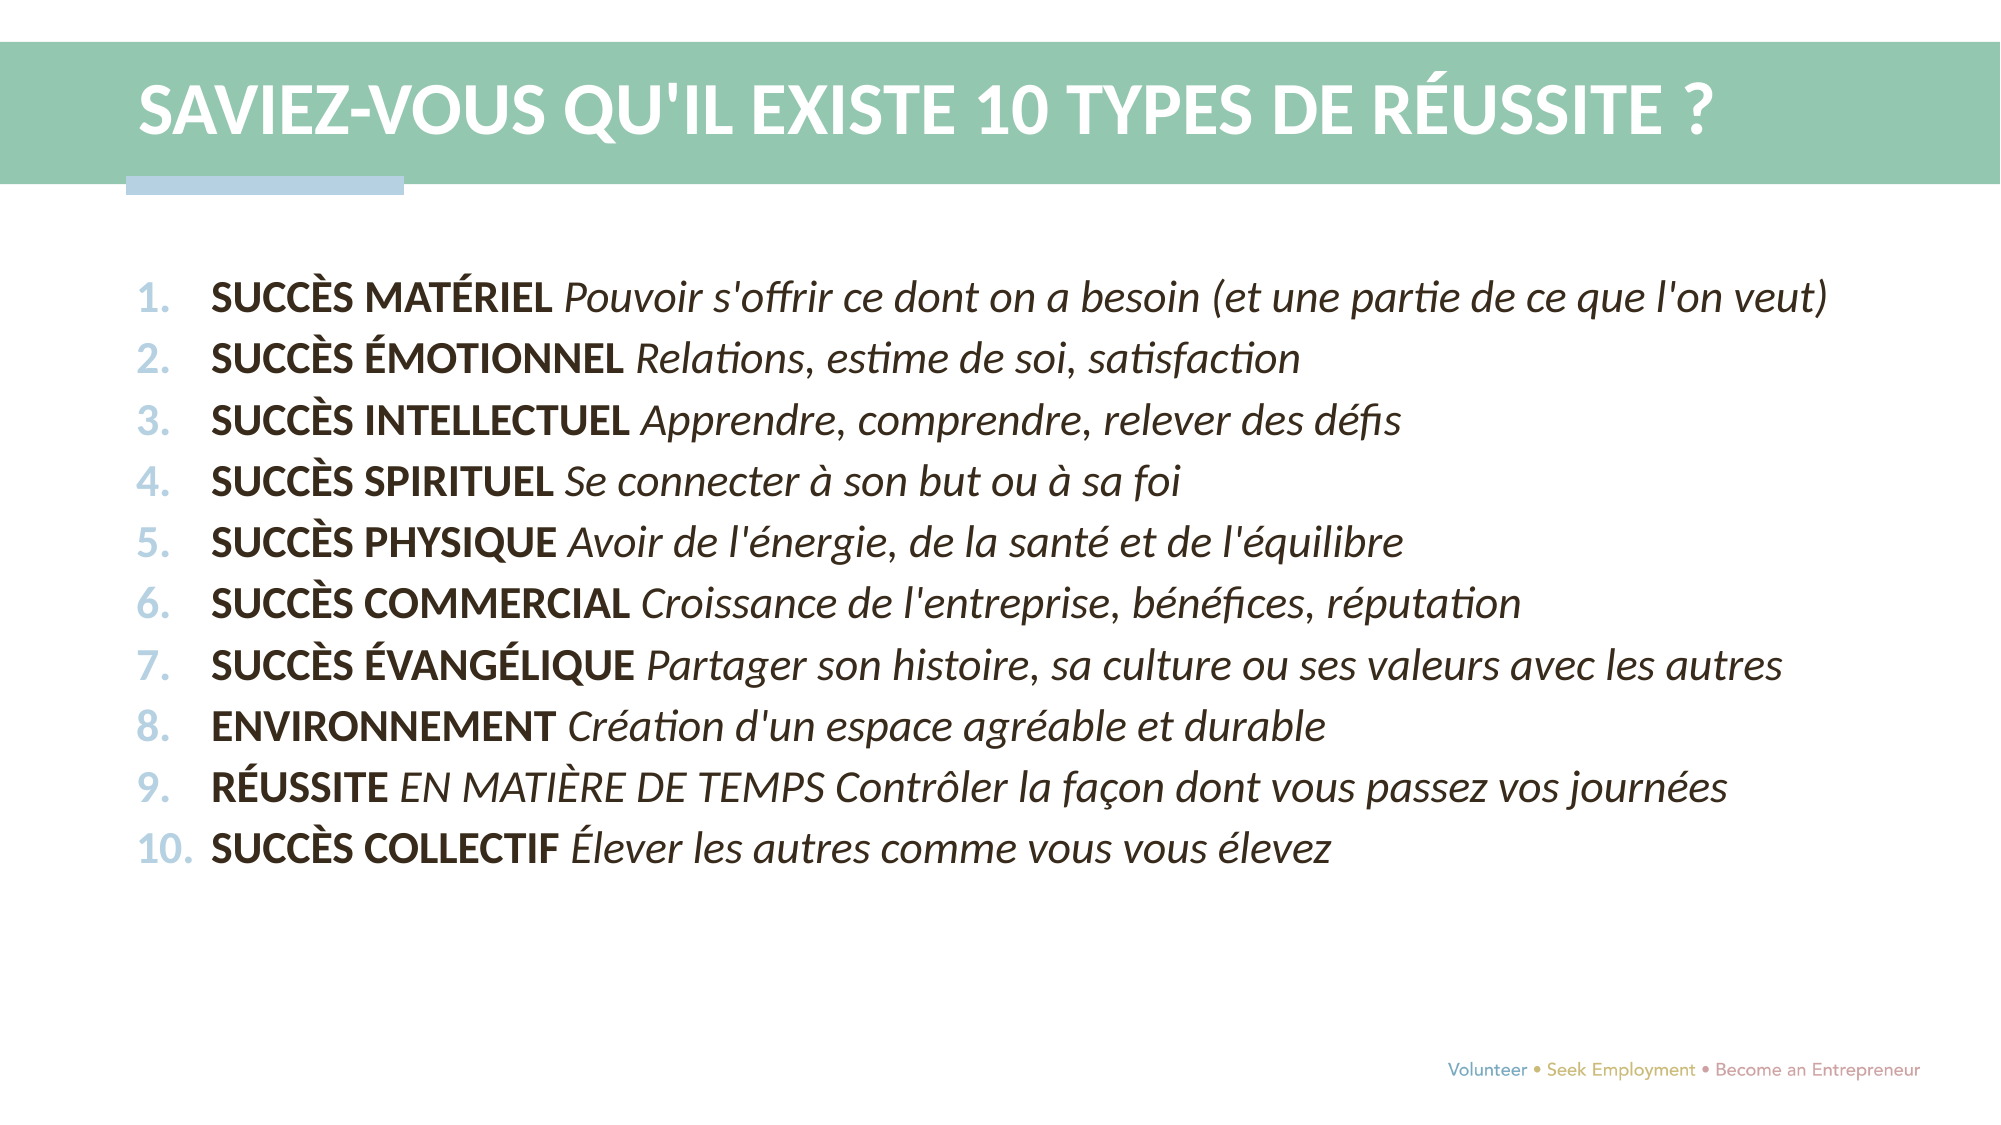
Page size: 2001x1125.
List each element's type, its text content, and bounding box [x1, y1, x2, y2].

list SAVIEZ-VOUS QU'IL EXISTE 10 TYPES DE RÉUSSITE ? [123, 51, 1913, 170]
picture [1418, 1046, 1971, 1103]
list SUCCÈS MATÉRIEL Pouvoir s'offrir ce dont on a besoin (et une partie de ce que l'on veut) SUCCÈS ÉMOTIONNEL Relations, estime de soi, satisfaction SUCCÈS INTELLECTUEL Apprendre, comprendre, relever des défis SUCCÈS SPIRITUEL Se connecter à son but ou à sa foi SUCCÈS PHYSIQUE Avoir de l'énergie, de la santé et de l'équilibre SUCCÈS COMMERCIAL Croissance de l'entreprise, bénéfices, réputation SUCCÈS ÉVANGÉLIQUE Partager son histoire, sa culture ou ses valeurs avec les autres ENVIRONNEMENT Création d'un espace agréable et durable RÉUSSITE EN MATIÈRE DE TEMPS Contrôler la façon dont vous passez vos journées SUCCÈS COLLECTIF Élever les autres comme vous vous élevez [121, 253, 1920, 1020]
